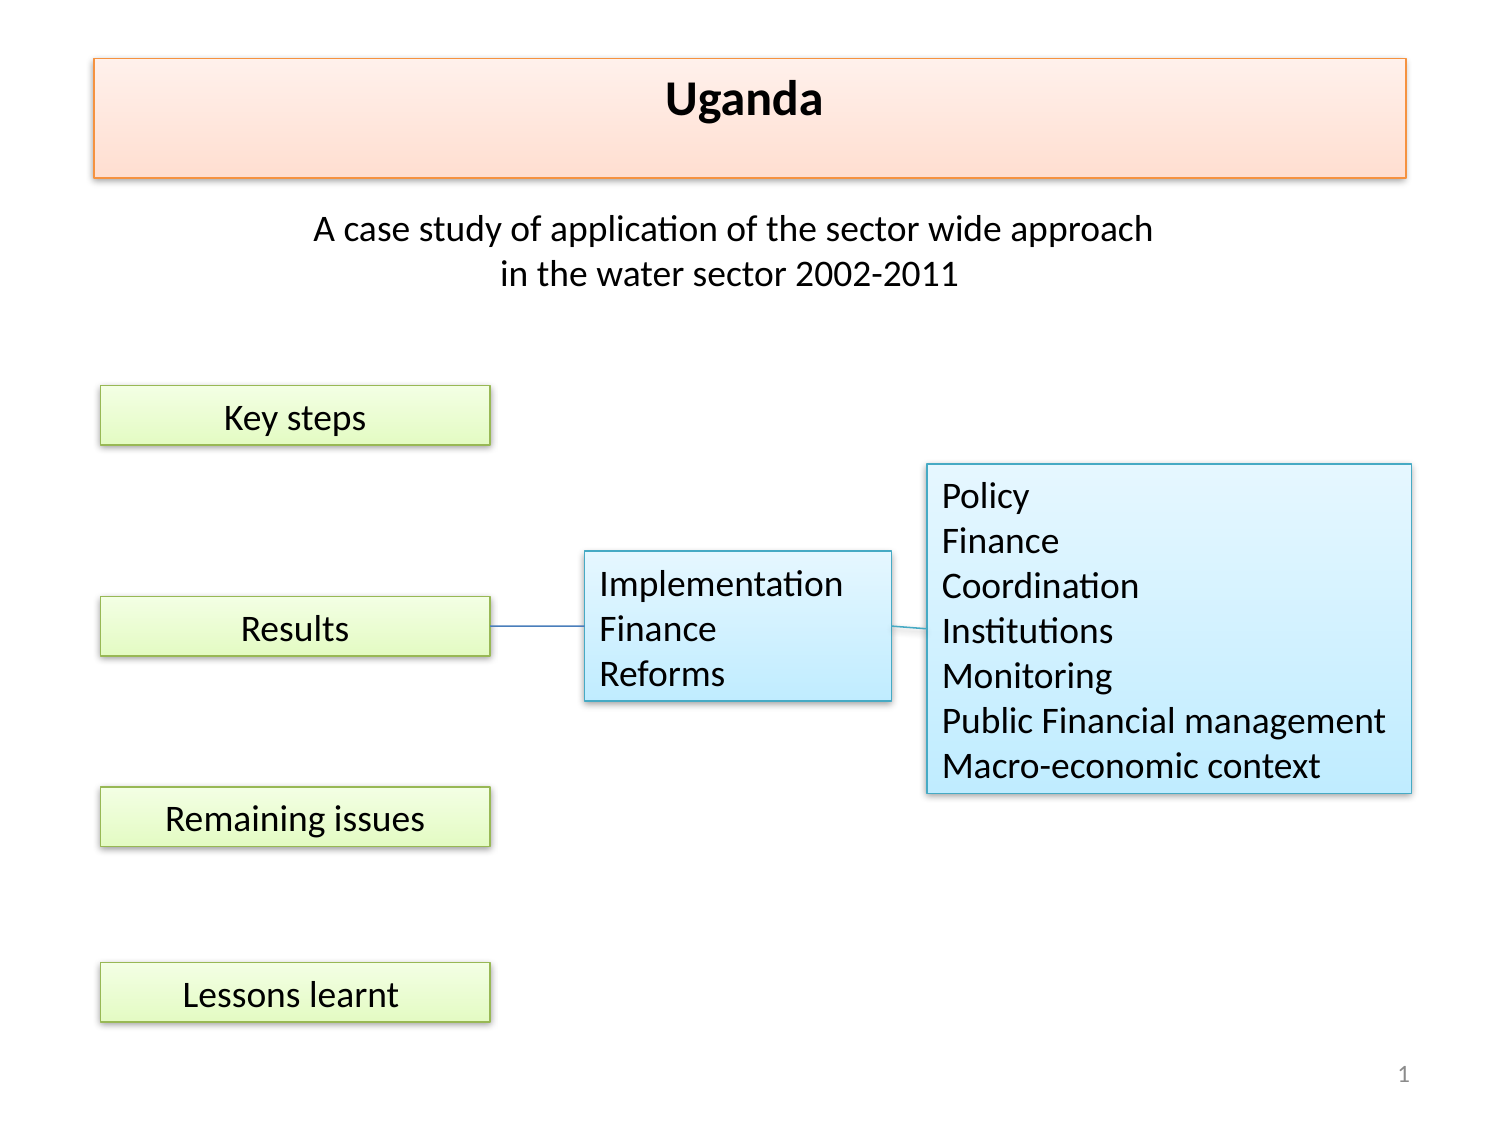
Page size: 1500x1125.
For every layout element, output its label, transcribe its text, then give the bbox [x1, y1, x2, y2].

text_box Key steps [100, 385, 491, 446]
text_box Implementation Finance Reforms [584, 550, 892, 702]
text_box Remaining issues [100, 786, 491, 847]
text_box Lessons learnt [100, 962, 491, 1023]
slide_number 1 [1074, 1042, 1425, 1103]
text_box A case study of application of the sector wide approach in the water sector 2002-2011 [88, 196, 1388, 346]
text_box Uganda [93, 58, 1407, 179]
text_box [891, 626, 928, 631]
text_box Policy Finance Coordination Institutions Monitoring Public Financial management Macro-economic context [926, 463, 1412, 794]
text_box Results [100, 596, 491, 657]
